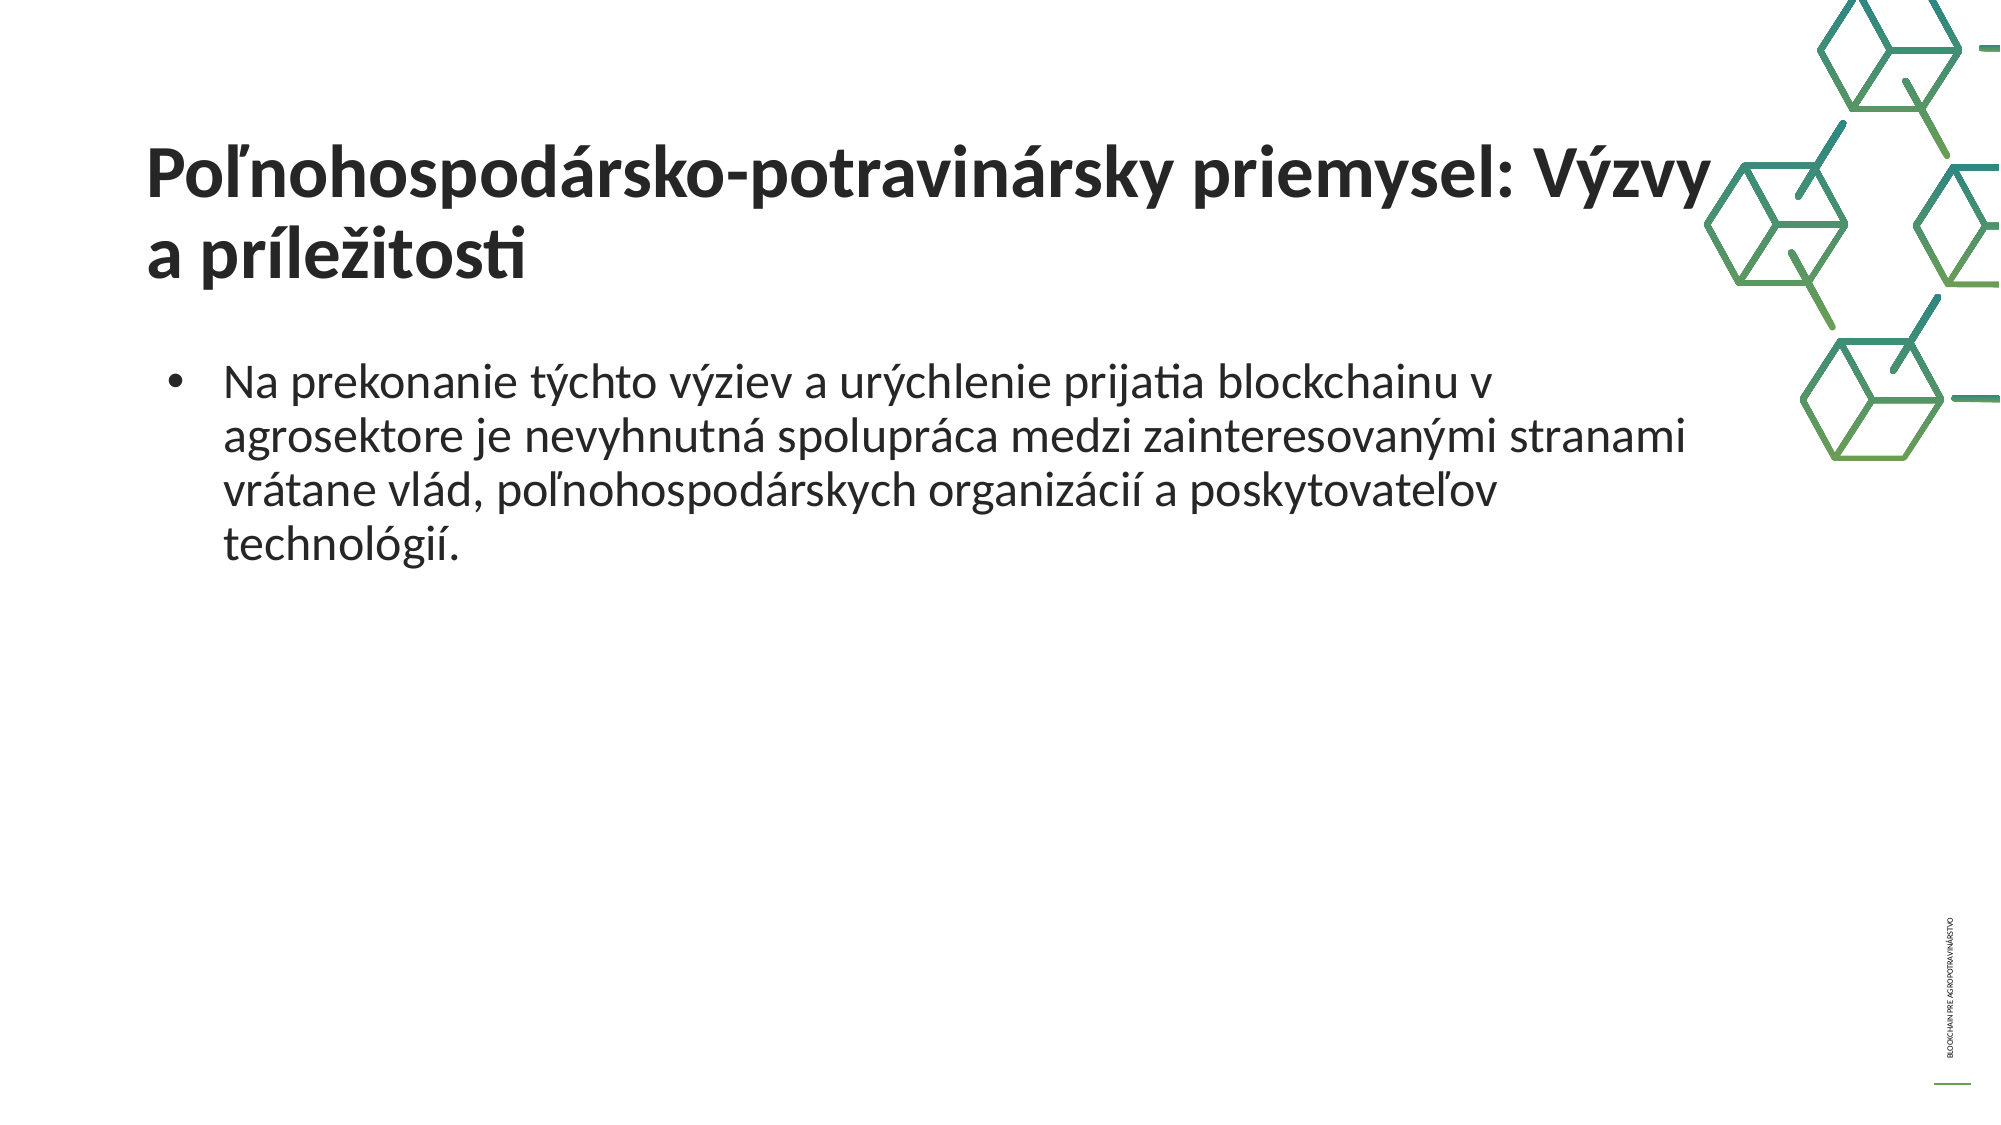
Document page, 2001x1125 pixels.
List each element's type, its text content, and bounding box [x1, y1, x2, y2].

list Poľnohospodársko-potravinársky priemysel: Výzvy a príležitosti [130, 124, 1698, 337]
list Na prekonanie týchto výziev a urýchlenie prijatia blockchainu v agrosektore je nevyhnutná spolupráca medzi zainteresovanými stranami vrátane vlád, poľnohospodárskych organizácií a poskytovateľov technológií. [151, 348, 1722, 980]
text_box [1703, 0, 2000, 462]
